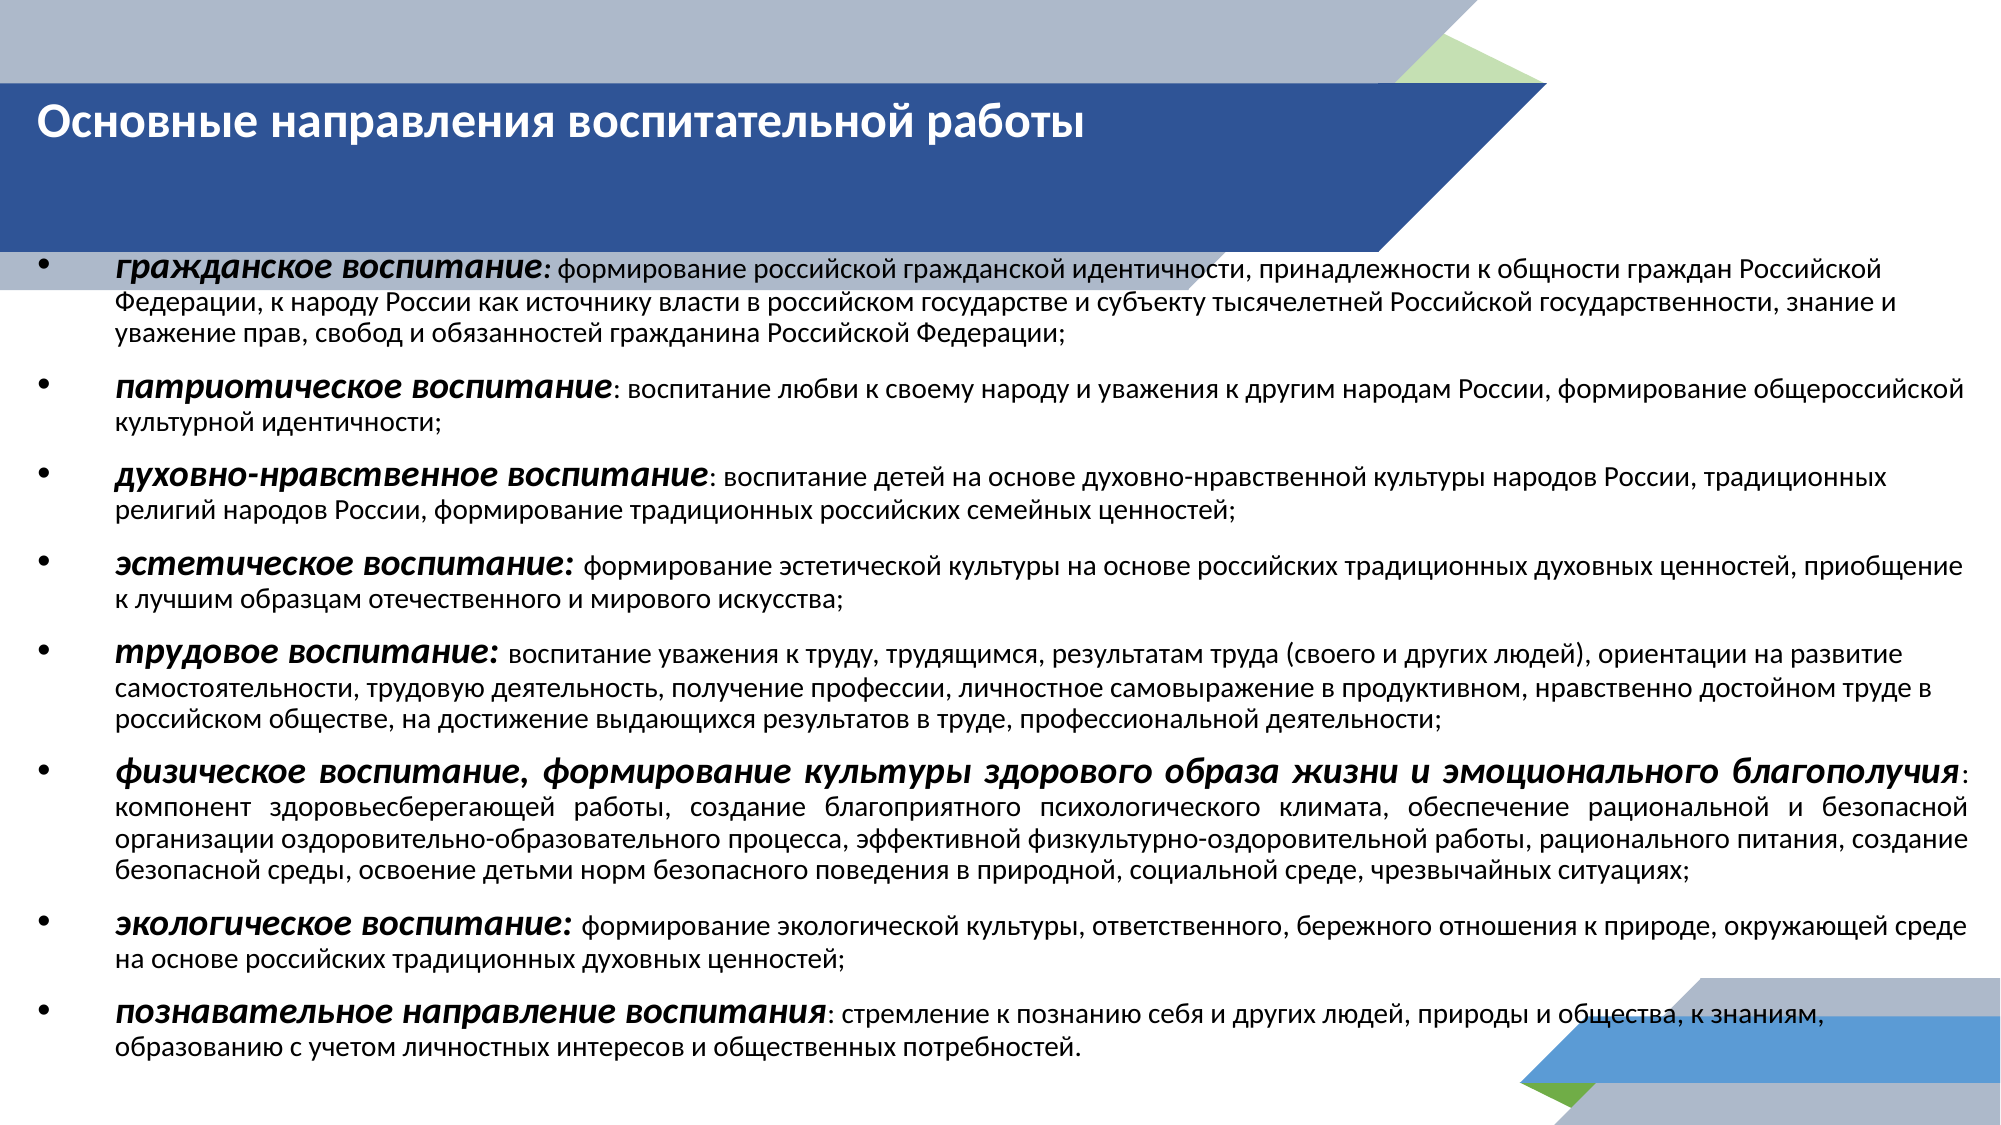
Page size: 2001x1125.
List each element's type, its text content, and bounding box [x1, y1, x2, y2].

list Основные направления воспитательной работы гражданское воспитание: формирование российской гражданской идентичности, принадлежности к общности граждан Российской Федерации, к народу России как источнику власти в российском государстве и субъекту тысячелетней Российской государственности, знание и уважение прав, свобод и обязанностей гражданина Российской Федерации; патриотическое воспитание: воспитание любви к своему народу и уважения к другим народам России, формирование общероссийской культурной идентичности; духовно-нравственное воспитание: воспитание детей на основе духовно-нравственной культуры народов России, традиционных религий народов России, формирование традиционных российских семейных ценностей; эстетическое воспитание: формирование эстетической культуры на основе российских традиционных духовных ценностей, приобщение к лучшим образцам отечественного и мирового искусства; трудовое воспитание: воспитание уважения к труду, трудящимся, результатам труда (своего и других людей), ориентации на развитие самостоятельности, трудовую деятельность, получение профессии, личностное самовыражение в продуктивном, нравственно достойном труде в российском обществе, на достижение выдающихся результатов в труде, профессиональной деятельности; физическое воспитание, формирование культуры здорового образа жизни и эмоционального благополучия: компонент здоровьесберегающей работы, создание благоприятного психологического климата, обеспечение рациональной и безопасной организации оздоровительно-образовательного процесса, эффективной физкультурно-оздоровительной работы, рационального питания, создание безопасной среды, освоение детьми норм безопасного поведения в природной, социальной среде, чрезвычайных ситуациях; экологическое воспитание: формирование экологической культуры, ответственного, бережного отношения к природе, окружающей среде на основе российских традиционных духовных ценностей; познавательное направление воспитания: стремление к познанию себя и других людей, природы и общества, к знаниям, образованию с учетом личностных интересов и общественных потребностей. [0, 79, 1985, 1125]
